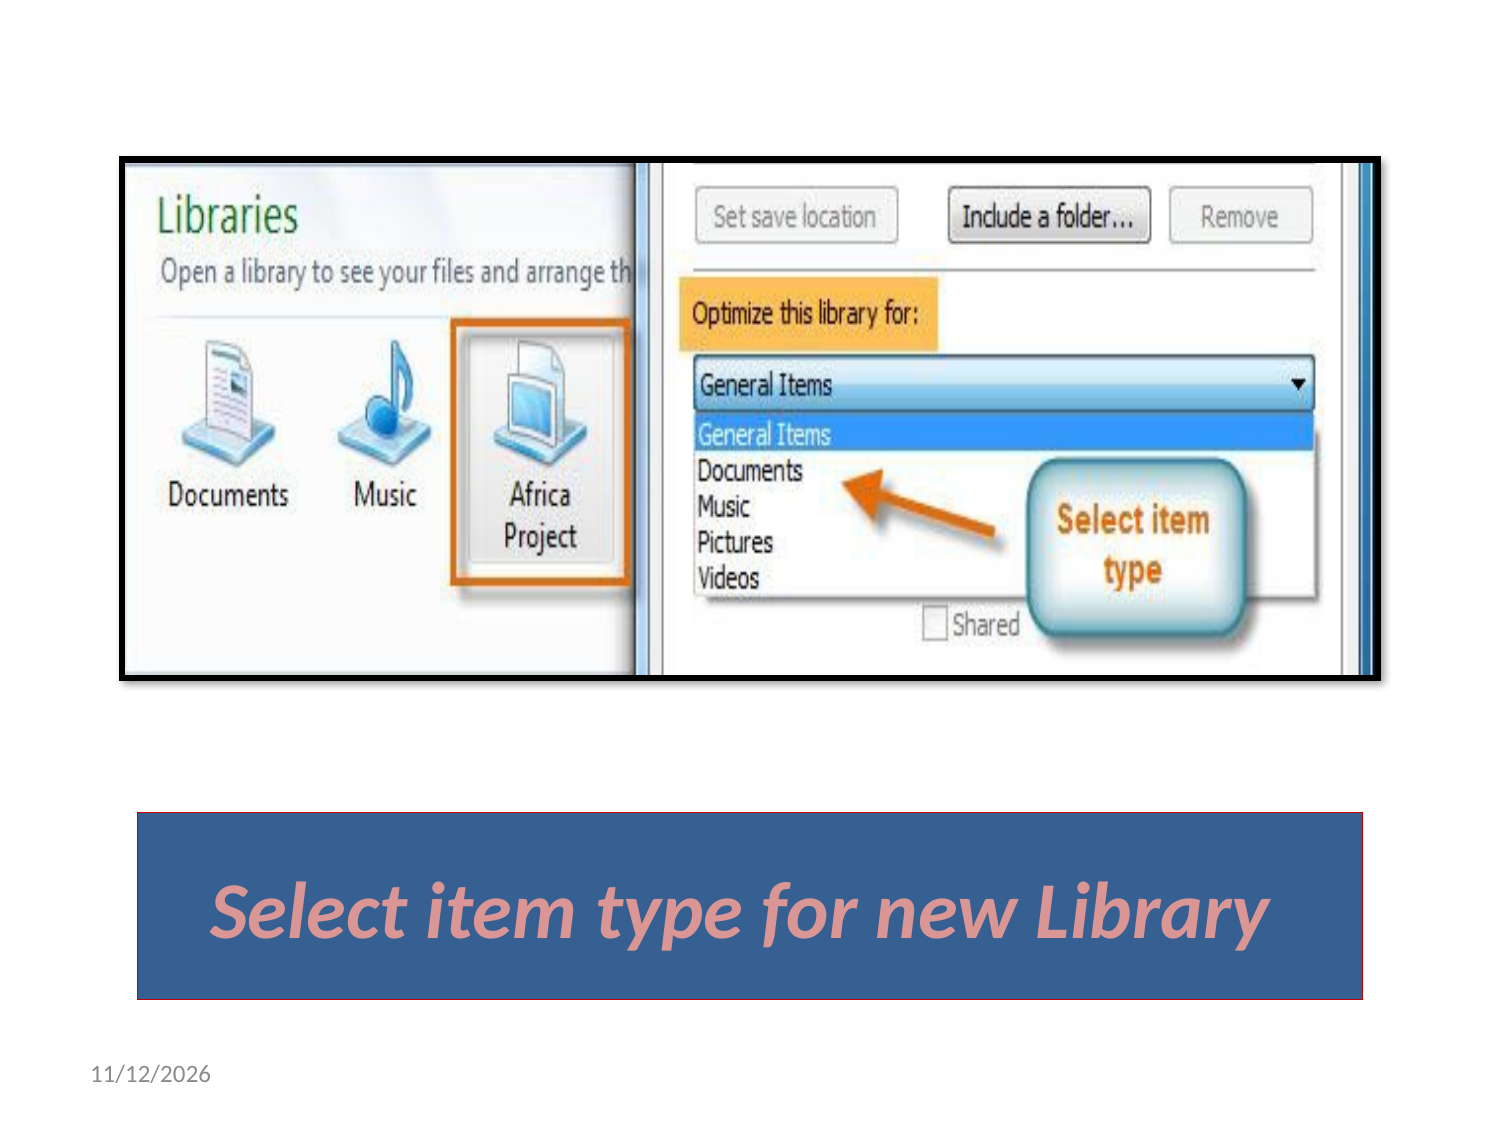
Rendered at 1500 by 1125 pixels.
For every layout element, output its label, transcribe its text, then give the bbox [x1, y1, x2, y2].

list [124, 162, 1376, 676]
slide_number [75, 1042, 425, 1103]
title Select item type for new Library [137, 812, 1363, 1000]
